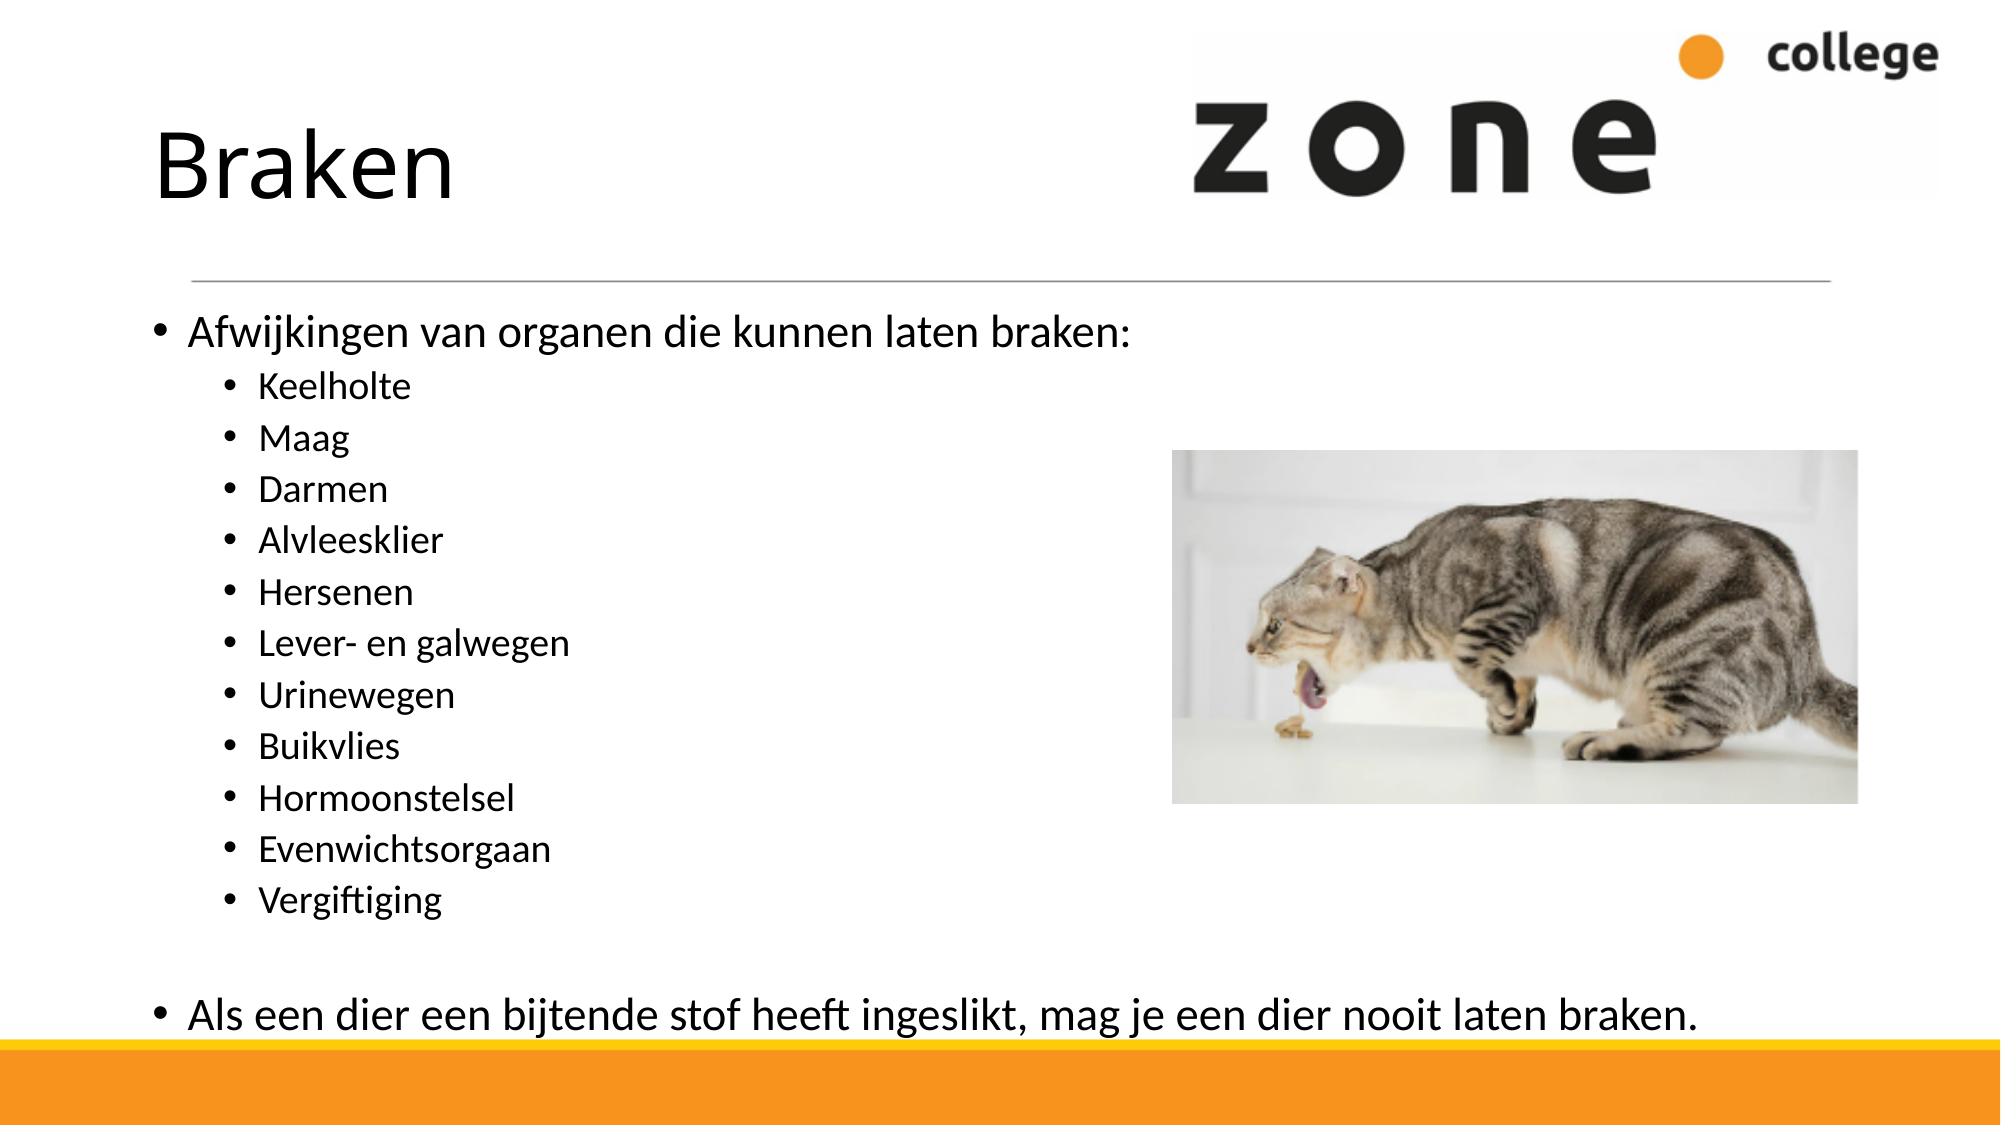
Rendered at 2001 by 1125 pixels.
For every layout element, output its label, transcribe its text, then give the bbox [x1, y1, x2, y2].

list Afwijkingen van organen die kunnen laten braken: Keelholte Maag Darmen Alvleesklier Hersenen Lever- en galwegen Urinewegen Buikvlies Hormoonstelsel Evenwichtsorgaan Vergiftiging Als een dier een bijtende stof heeft ingeslikt, mag je een dier nooit laten braken. [137, 299, 1863, 1055]
title Braken [137, 59, 1863, 278]
picture [0, 0, 2001, 1125]
